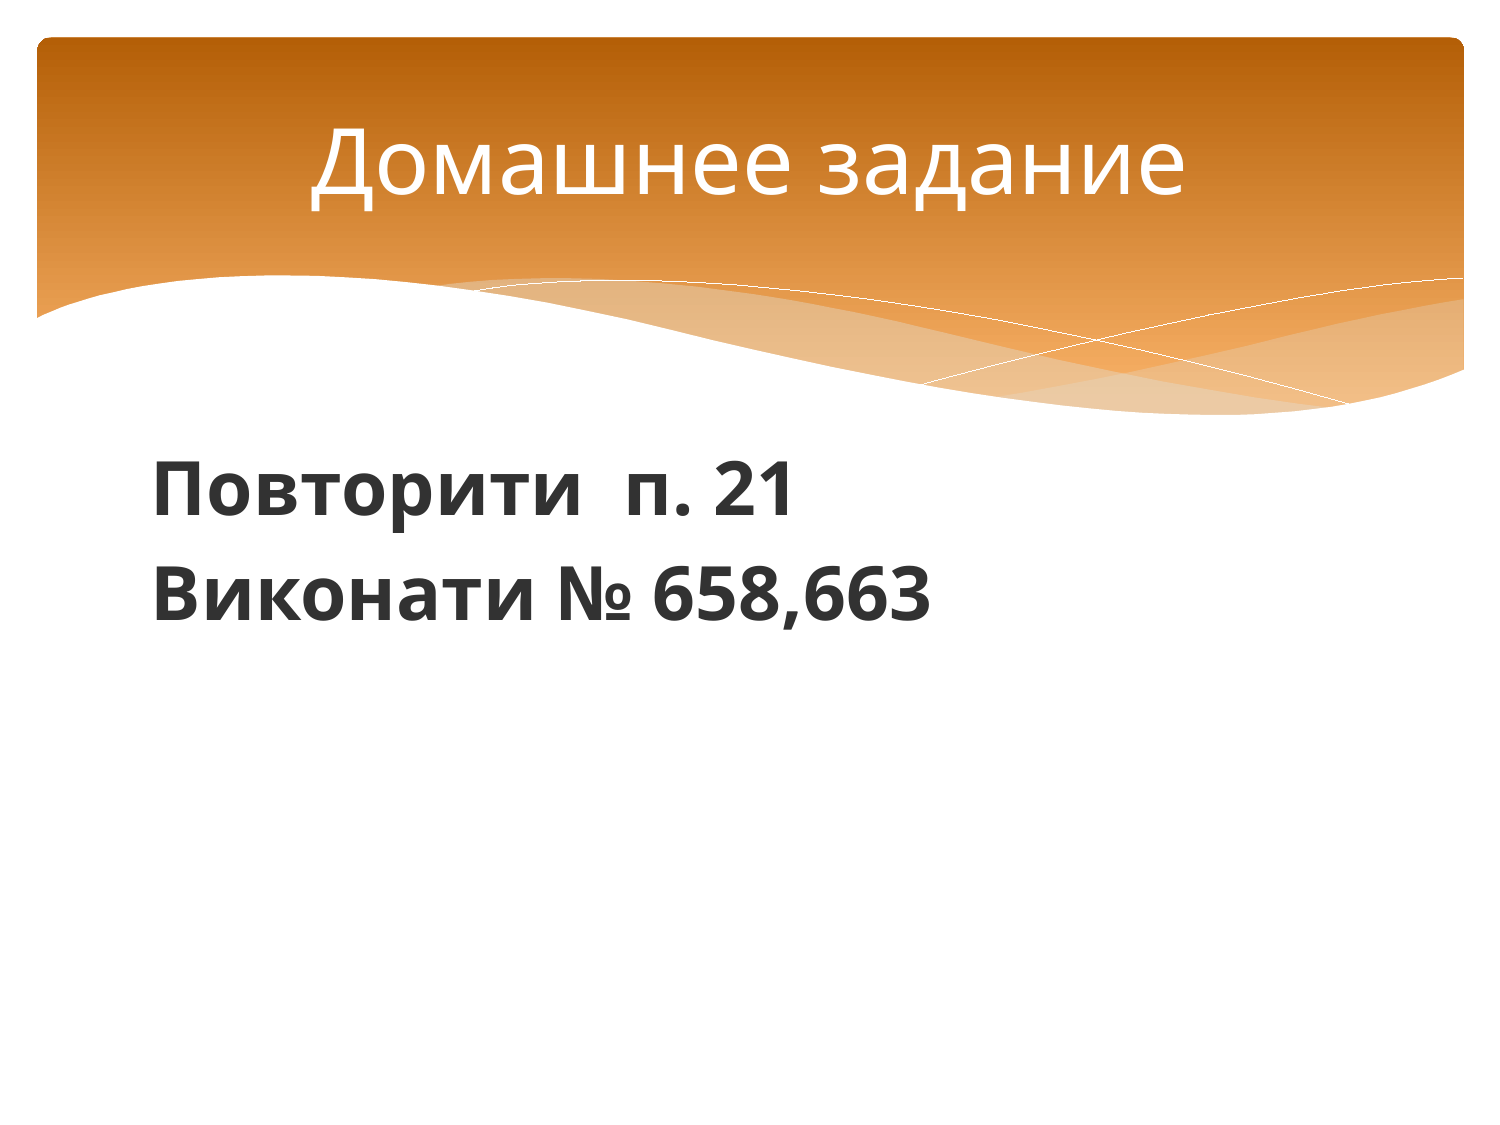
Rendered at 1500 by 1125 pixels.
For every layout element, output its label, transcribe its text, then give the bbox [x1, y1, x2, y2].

title Домашнее задание [75, 55, 1425, 261]
list Повторити п. 21 Виконати № 658,663 [135, 432, 1352, 999]
